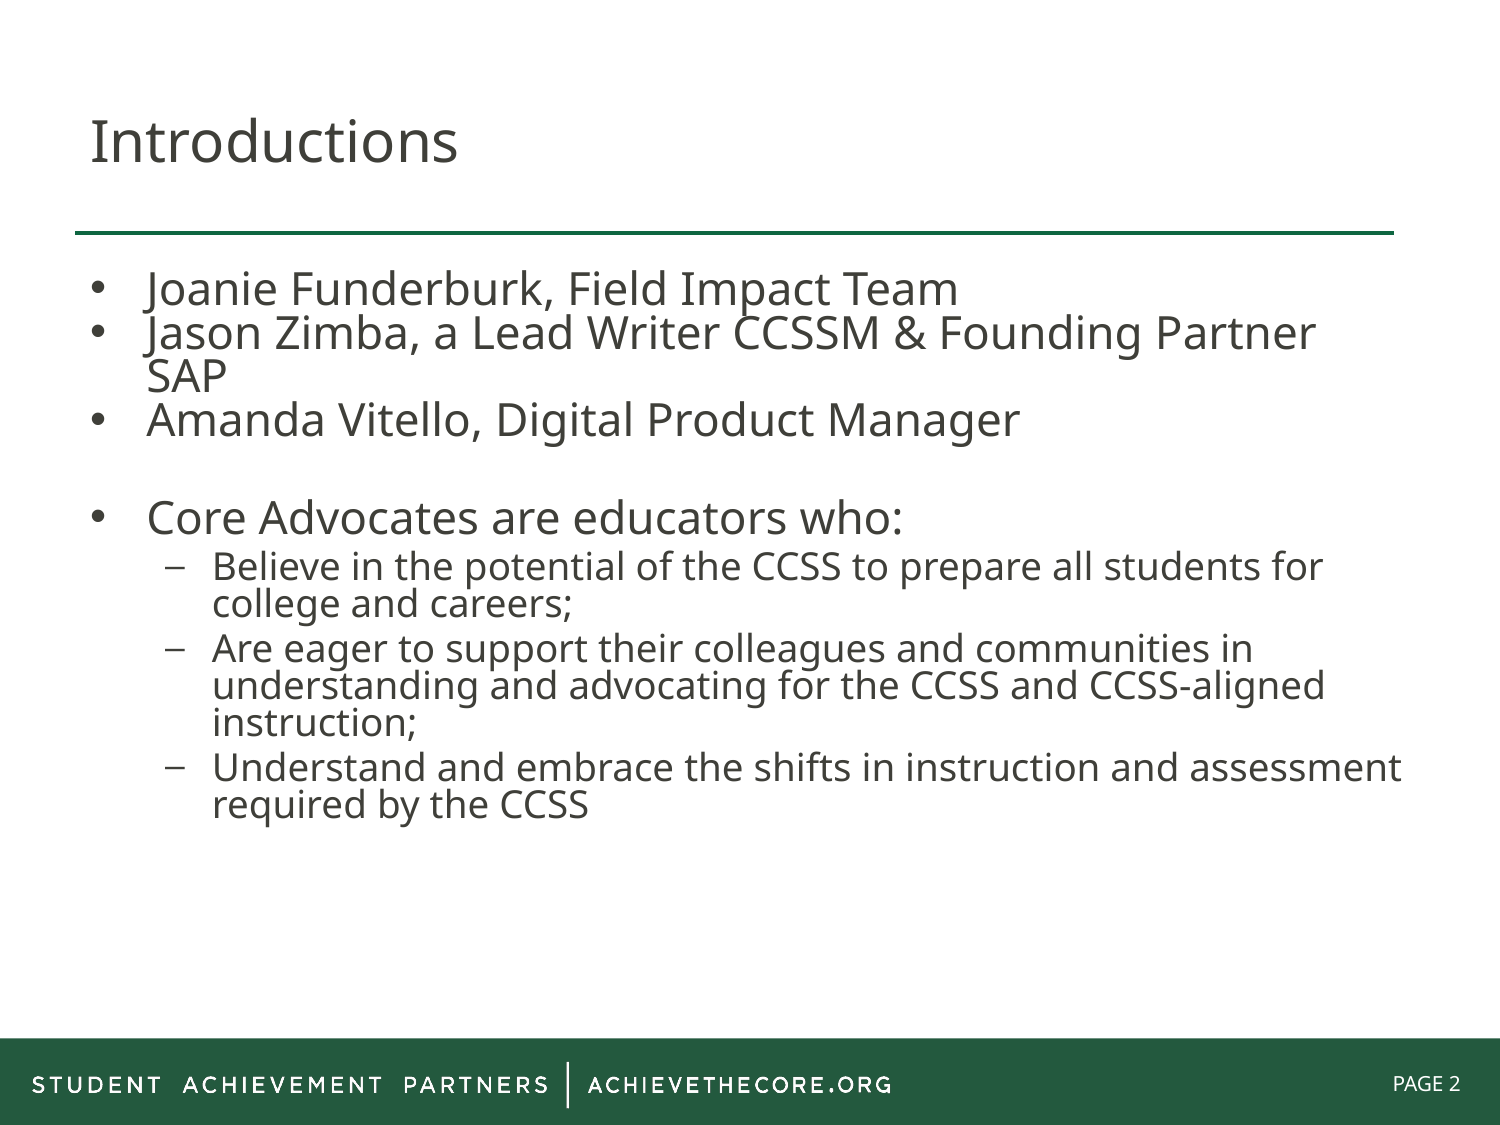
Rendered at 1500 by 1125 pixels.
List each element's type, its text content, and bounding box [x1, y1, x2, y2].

title Introductions [75, 45, 1425, 233]
picture [12, 1055, 911, 1112]
list Joanie Funderburk, Field Impact Team Jason Zimba, a Lead Writer CCSSM & Founding Partner SAP Amanda Vitello, Digital Product Manager Core Advocates are educators who: Believe in the potential of the CCSS to prepare all students for college and careers; Are eager to support their colleagues and communities in understanding and advocating for the CCSS and CCSS-aligned instruction; Understand and embrace the shifts in instruction and assessment required by the CCSS [75, 262, 1425, 1005]
